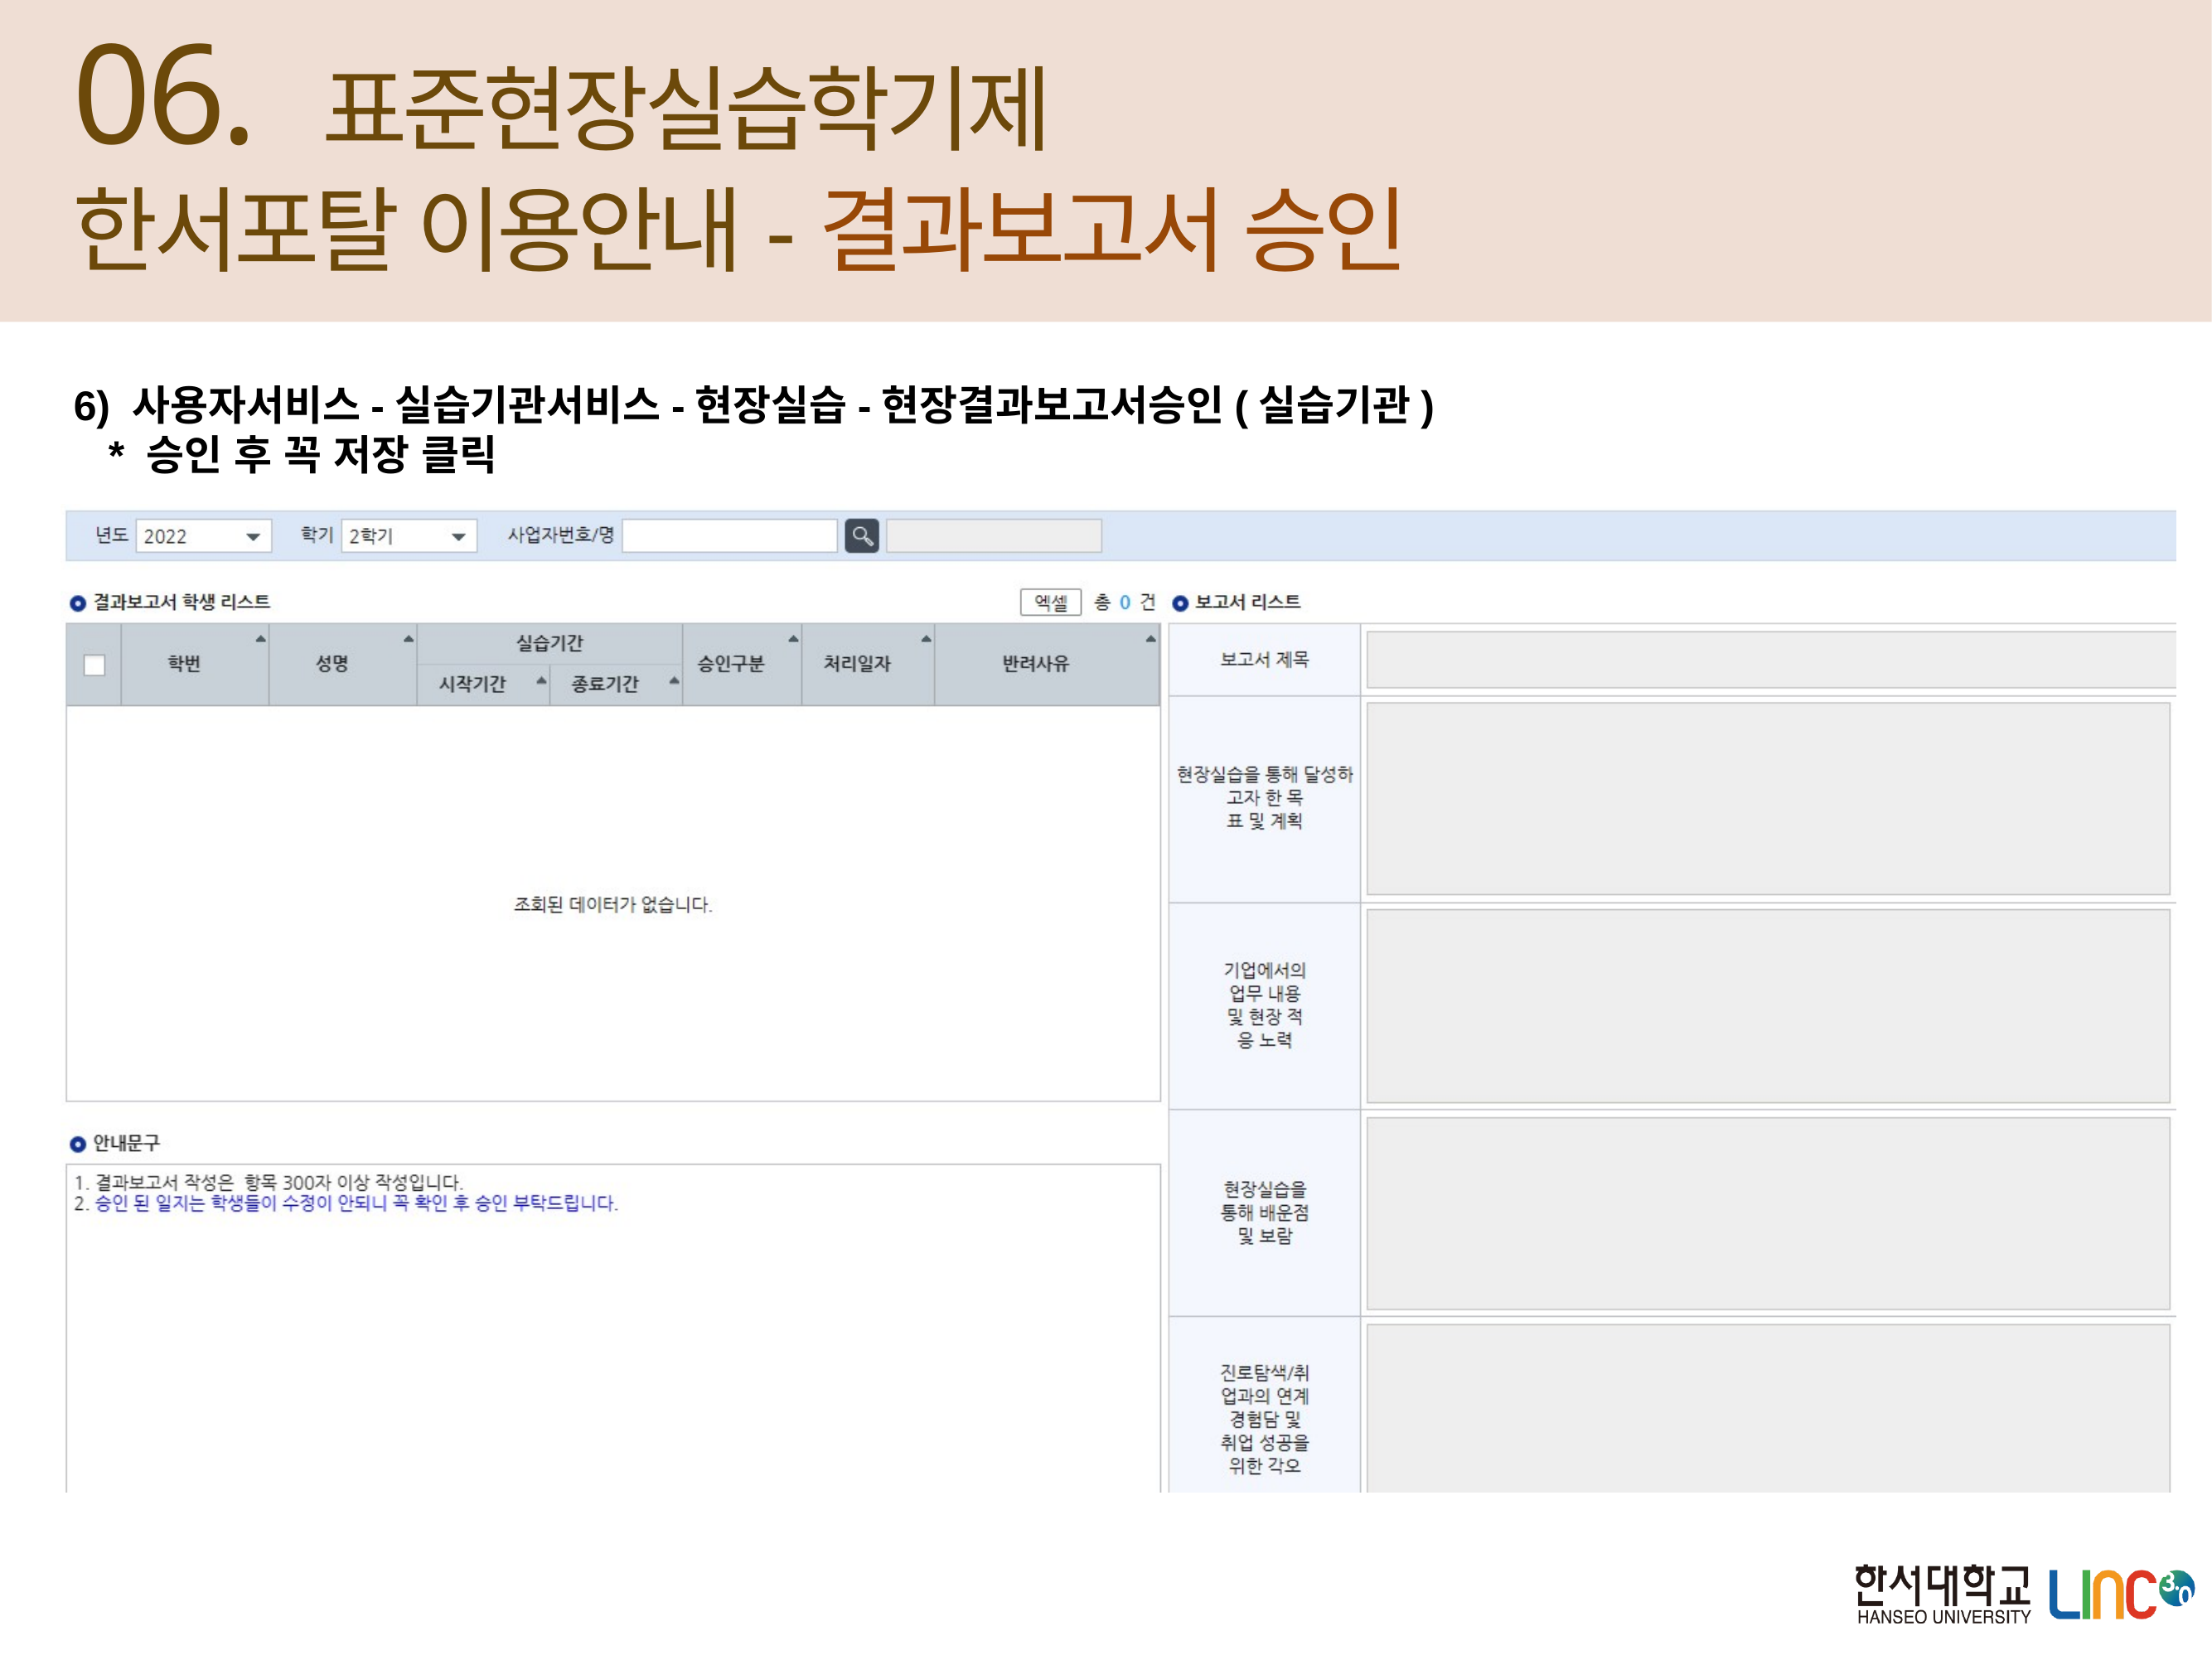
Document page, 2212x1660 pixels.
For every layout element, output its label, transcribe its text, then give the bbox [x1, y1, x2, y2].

text_box [0, 0, 2212, 324]
picture [60, 504, 2176, 1493]
picture [1845, 1547, 2205, 1638]
text_box 06. 표준현장실습학기제 한서포탈 이용안내-결과보고서 승인 [61, 0, 1749, 290]
text_box 6) 사용자서비스-실습기관서비스-현장실습-현장결과보고서승인(실습기관) * 승인 후 꼭 저장 클릭 [61, 323, 1925, 485]
